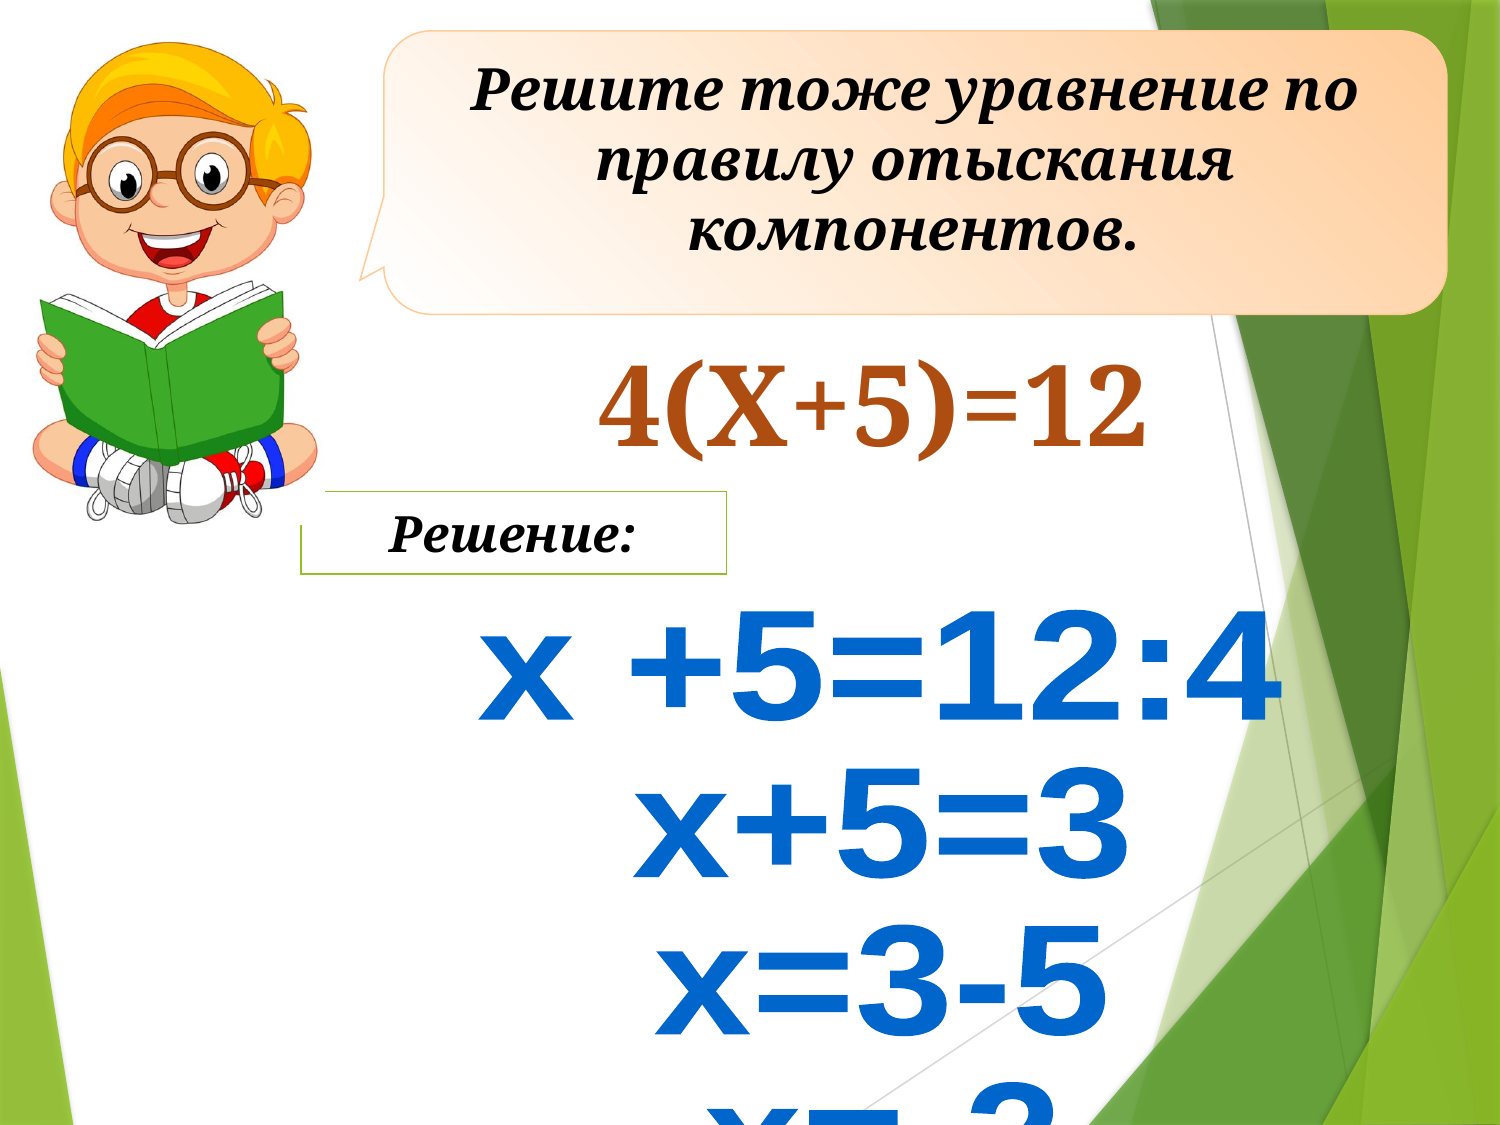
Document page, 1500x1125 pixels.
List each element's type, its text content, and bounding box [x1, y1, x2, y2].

text_box Решение: [301, 491, 727, 575]
text_box 4(x+5)=12 [513, 326, 1235, 477]
picture [17, 32, 325, 526]
text_box Решите тоже уравнение по правилу отыскания компонентов. [359, 30, 1447, 315]
